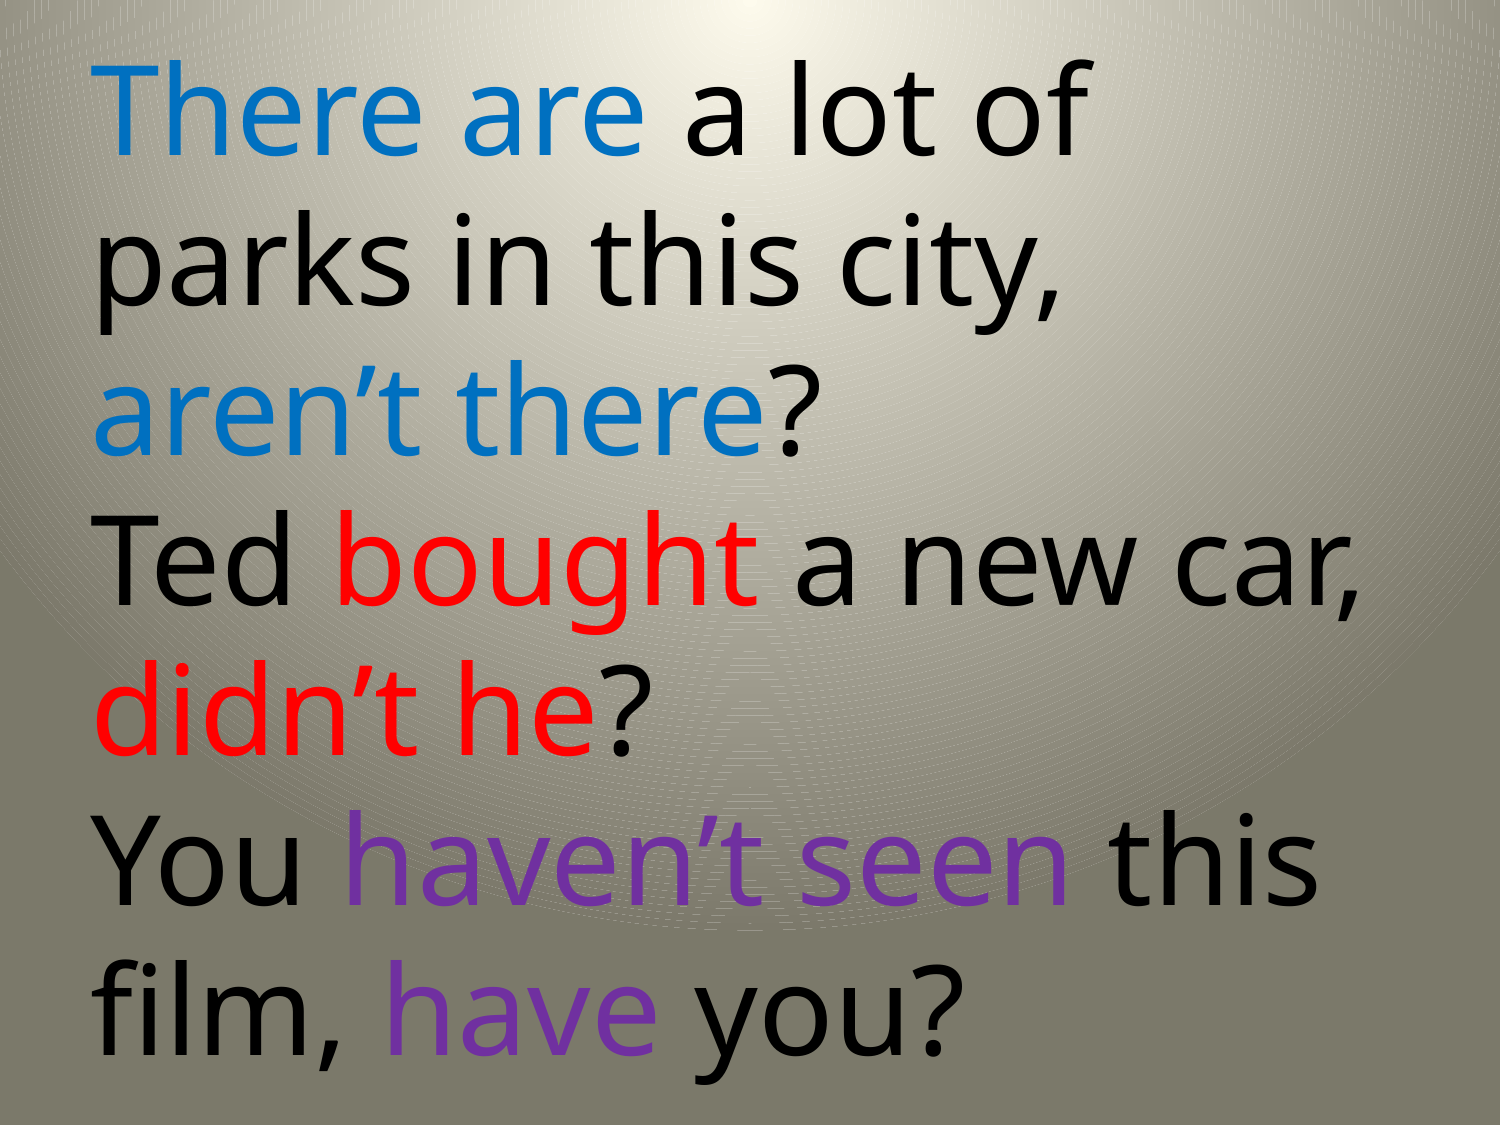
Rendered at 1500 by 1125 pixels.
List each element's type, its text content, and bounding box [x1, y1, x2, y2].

title There are a lot of parks in this city, aren’t there? Ted bought a new car, didn’t he? You haven’t seen this film, have you? [75, 45, 1425, 1067]
